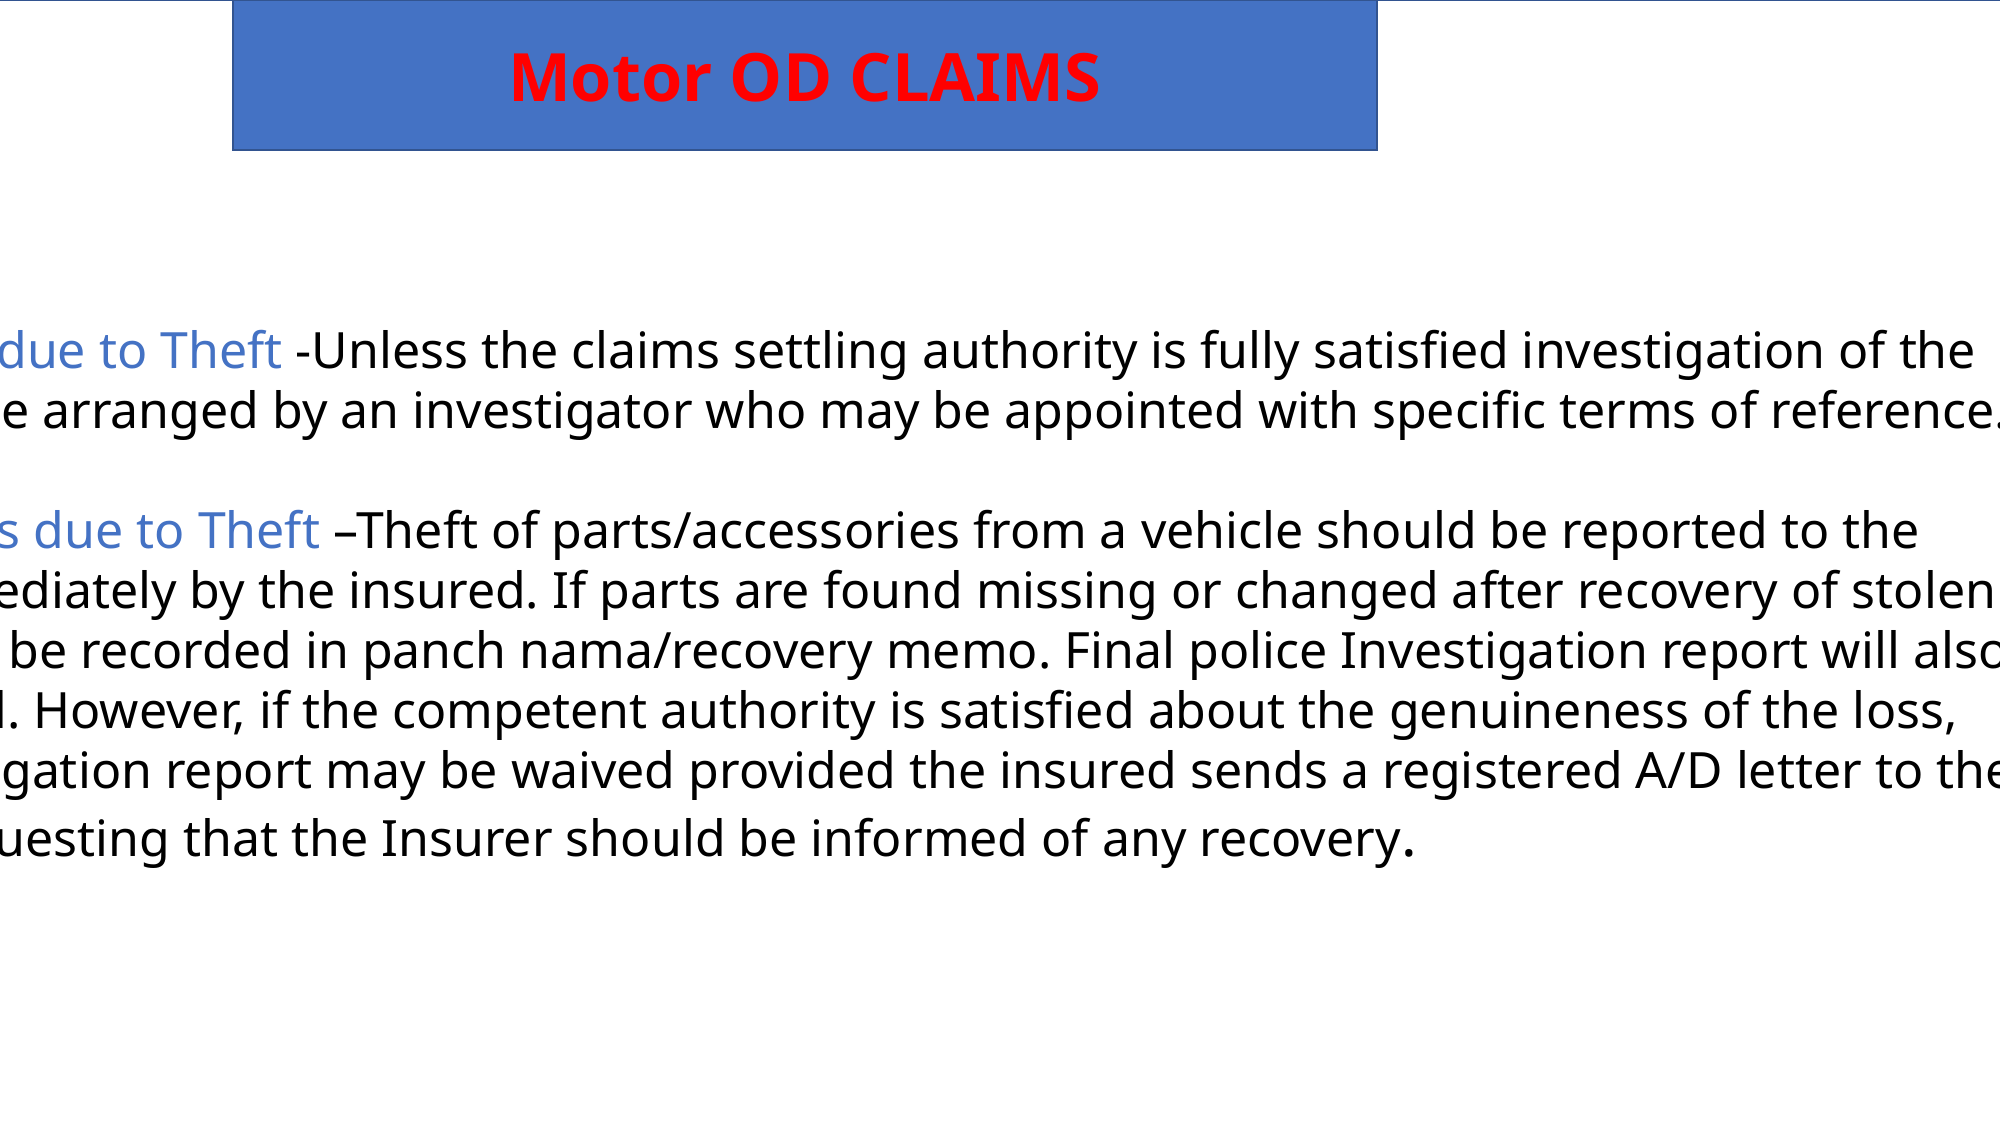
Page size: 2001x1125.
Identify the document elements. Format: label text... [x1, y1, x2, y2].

text_box •Total Loss due to Theft -Unless the claims settling authority is fully satisfied investigation of the theft is to be arranged by an investigator who may be appointed with specific terms of reference. •Partial Loss due to Theft –Theft of parts/accessories from a vehicle should be reported to the police immediately by the insured. If parts are found missing or changed after recovery of stolen vehicle this be recorded in panch nama/recovery memo. Final police Investigation report will also be required. However, if the competent authority is satisfied about the genuineness of the loss, final investigation report may be waived provided the insured sends a registered A/D letter to the SP/ACP requesting that the Insurer should be informed of any recovery. [0, 0, 2000, 1125]
text_box Motor OD CLAIMS [232, 0, 1378, 151]
